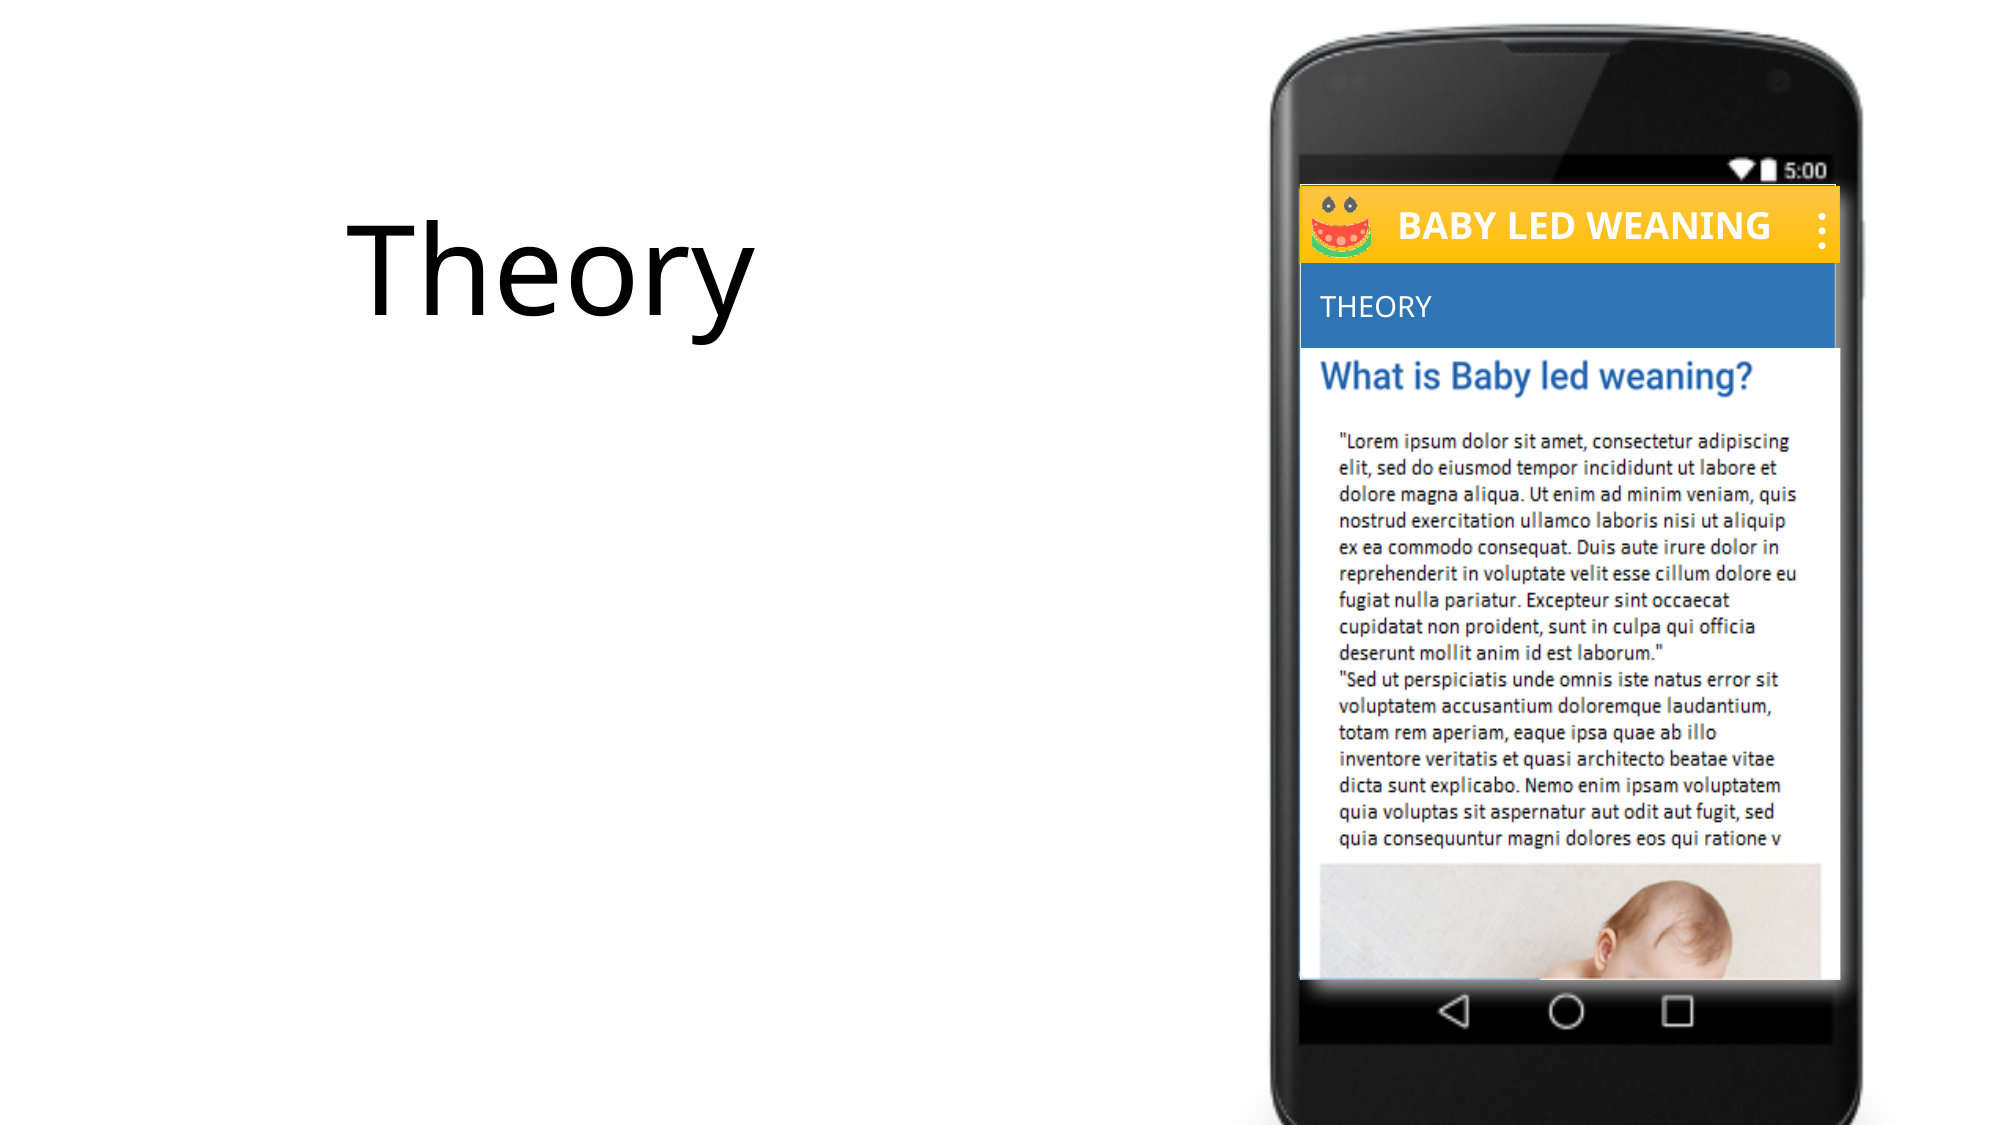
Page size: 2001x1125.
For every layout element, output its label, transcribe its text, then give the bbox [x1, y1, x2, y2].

title Theory [249, 184, 853, 350]
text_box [1133, 0, 1913, 1125]
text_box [1300, 186, 1840, 263]
picture [1300, 348, 1841, 980]
